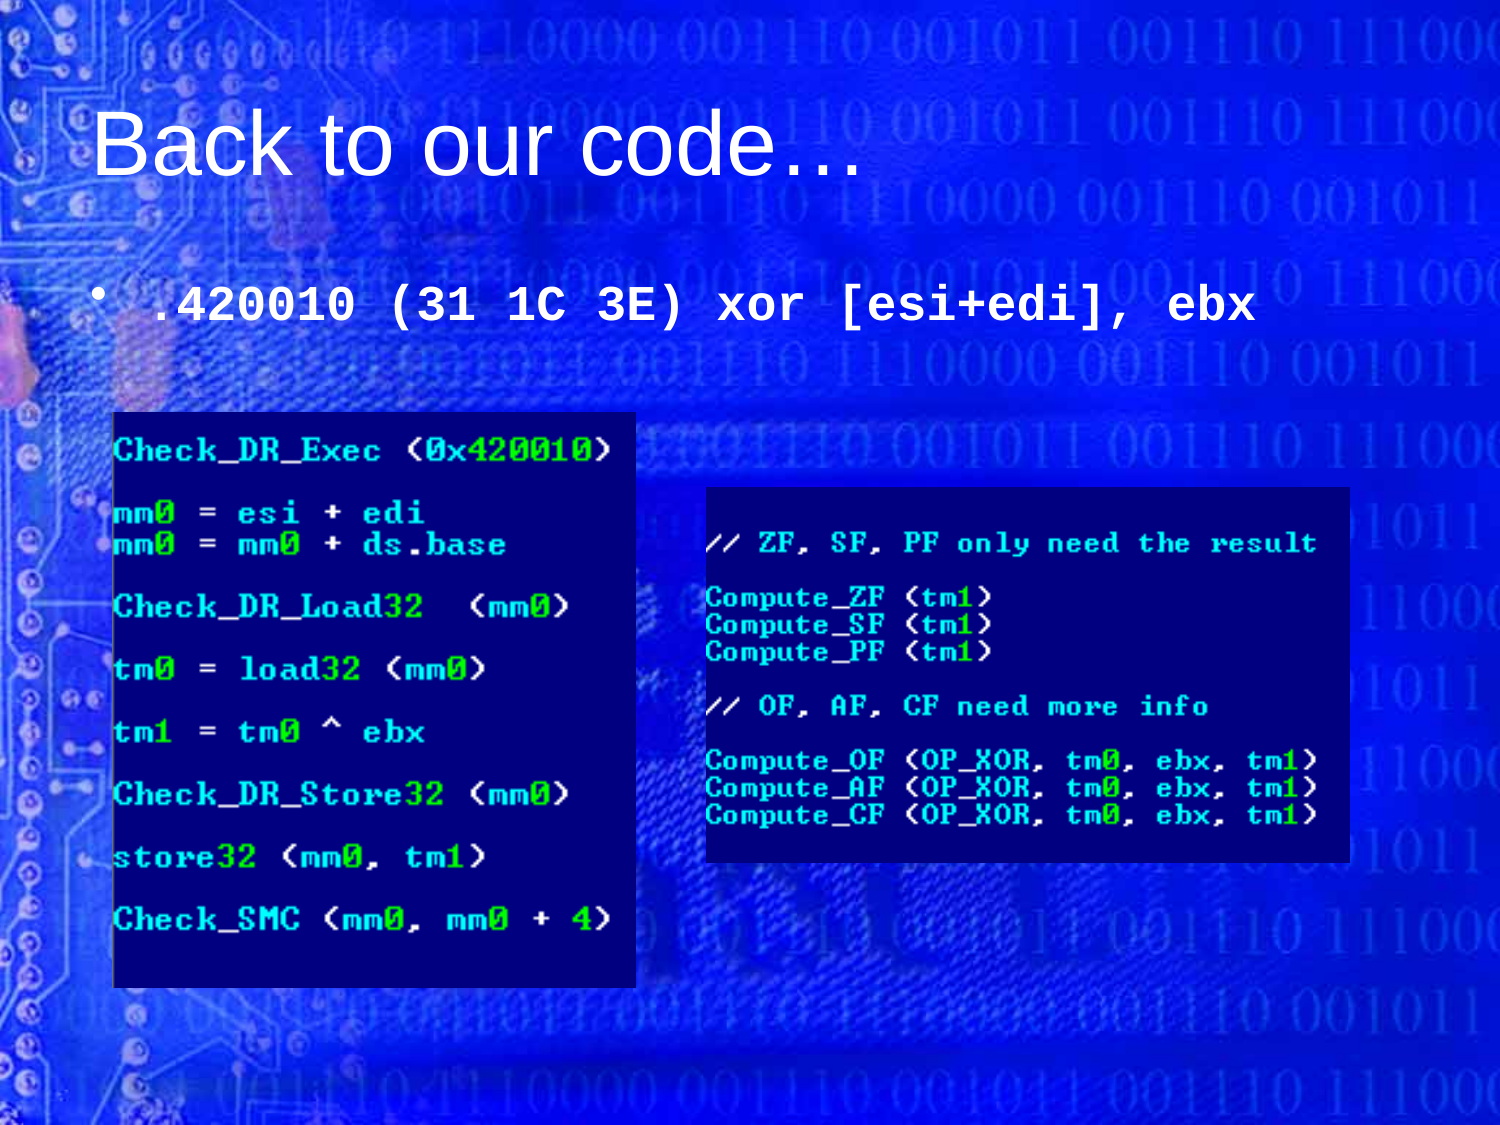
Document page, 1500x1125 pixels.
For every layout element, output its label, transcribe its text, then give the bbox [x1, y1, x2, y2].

list .420010 (31 1C 3E) xor [esi+edi], ebx [74, 262, 1426, 1006]
title Back to our code… [74, 44, 1426, 233]
picture [0, 0, 1500, 1125]
